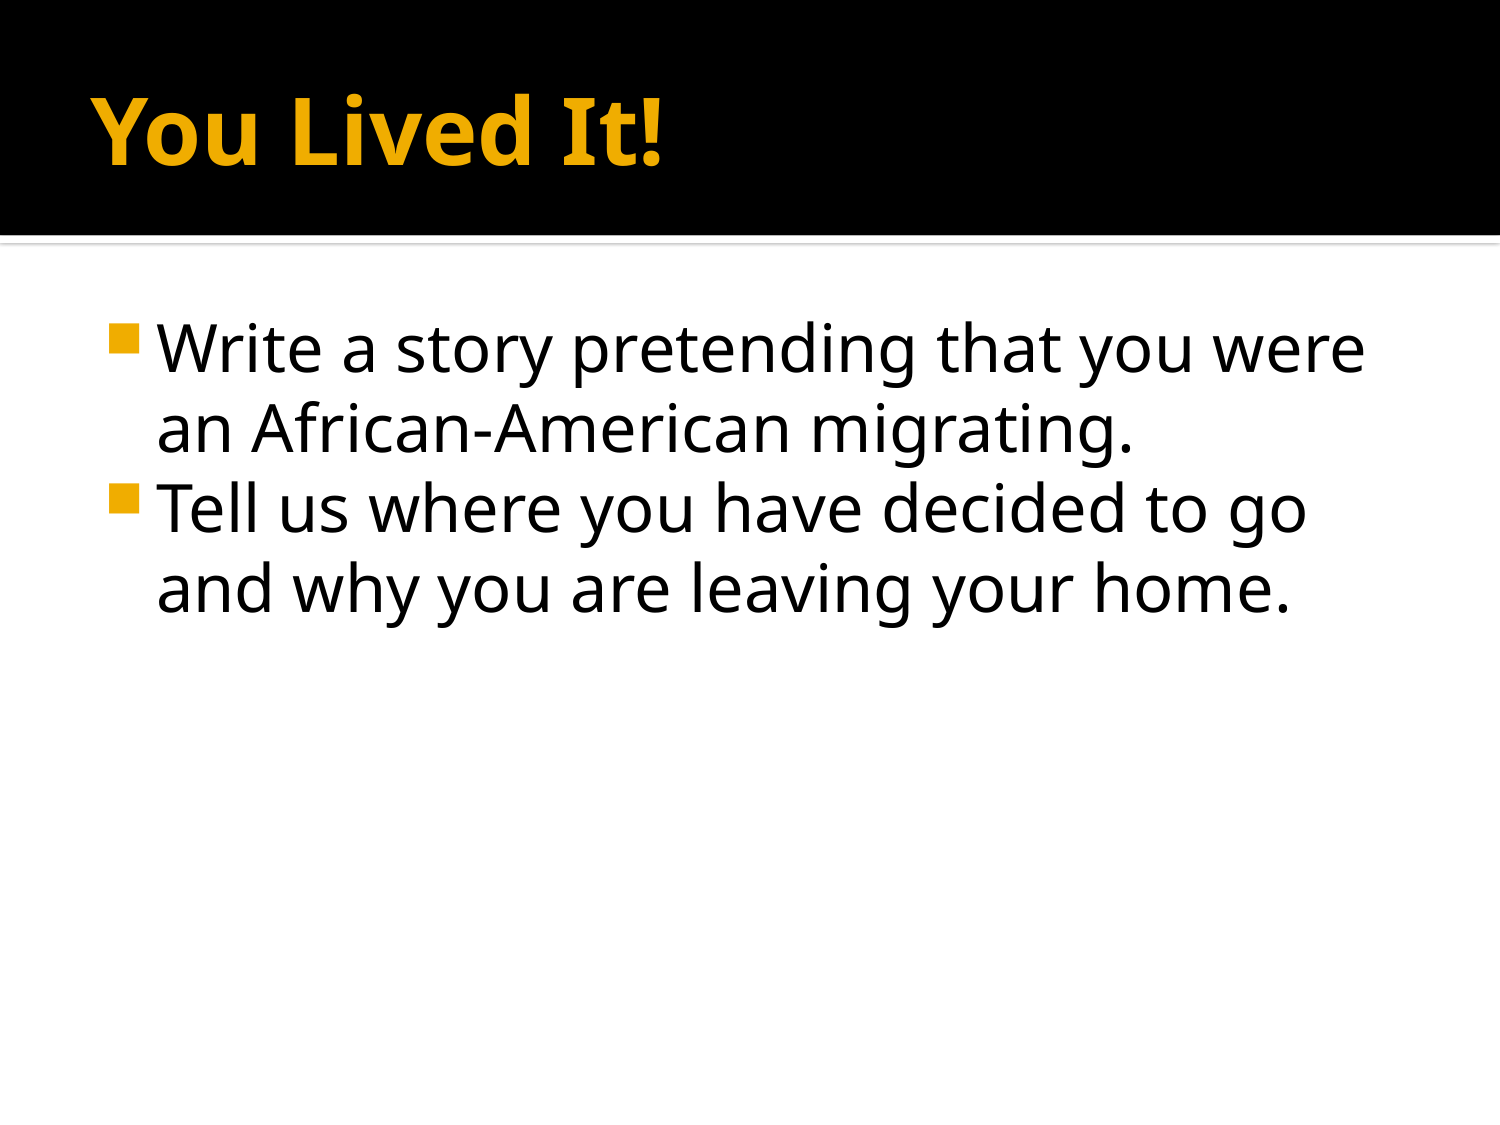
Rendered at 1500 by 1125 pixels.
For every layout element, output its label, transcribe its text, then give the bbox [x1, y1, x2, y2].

title You Lived It! [75, 25, 1425, 231]
list Write a story pretending that you were an African-American migrating. Tell us where you have decided to go and why you are leaving your home. [75, 291, 1425, 1050]
